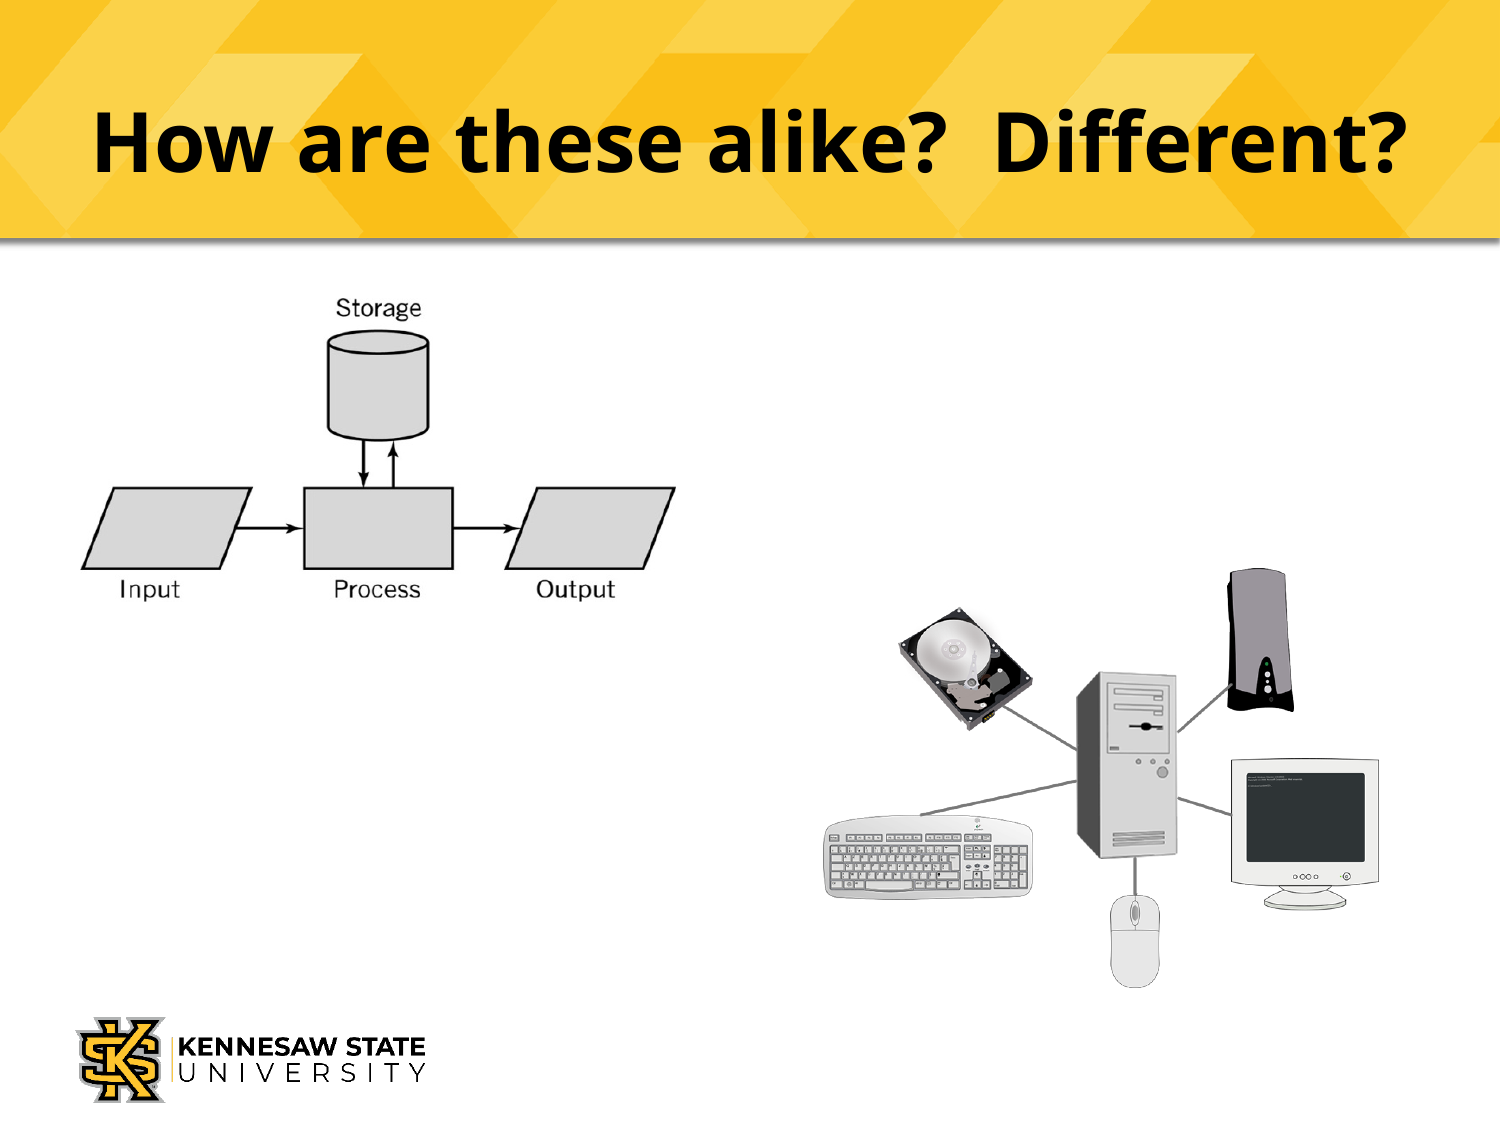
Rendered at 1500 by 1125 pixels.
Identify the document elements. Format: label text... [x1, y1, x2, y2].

picture [0, 0, 1500, 251]
title How are these alike? Different? [75, 45, 1425, 233]
picture [80, 298, 677, 602]
picture [823, 568, 1379, 988]
picture [75, 1017, 425, 1103]
